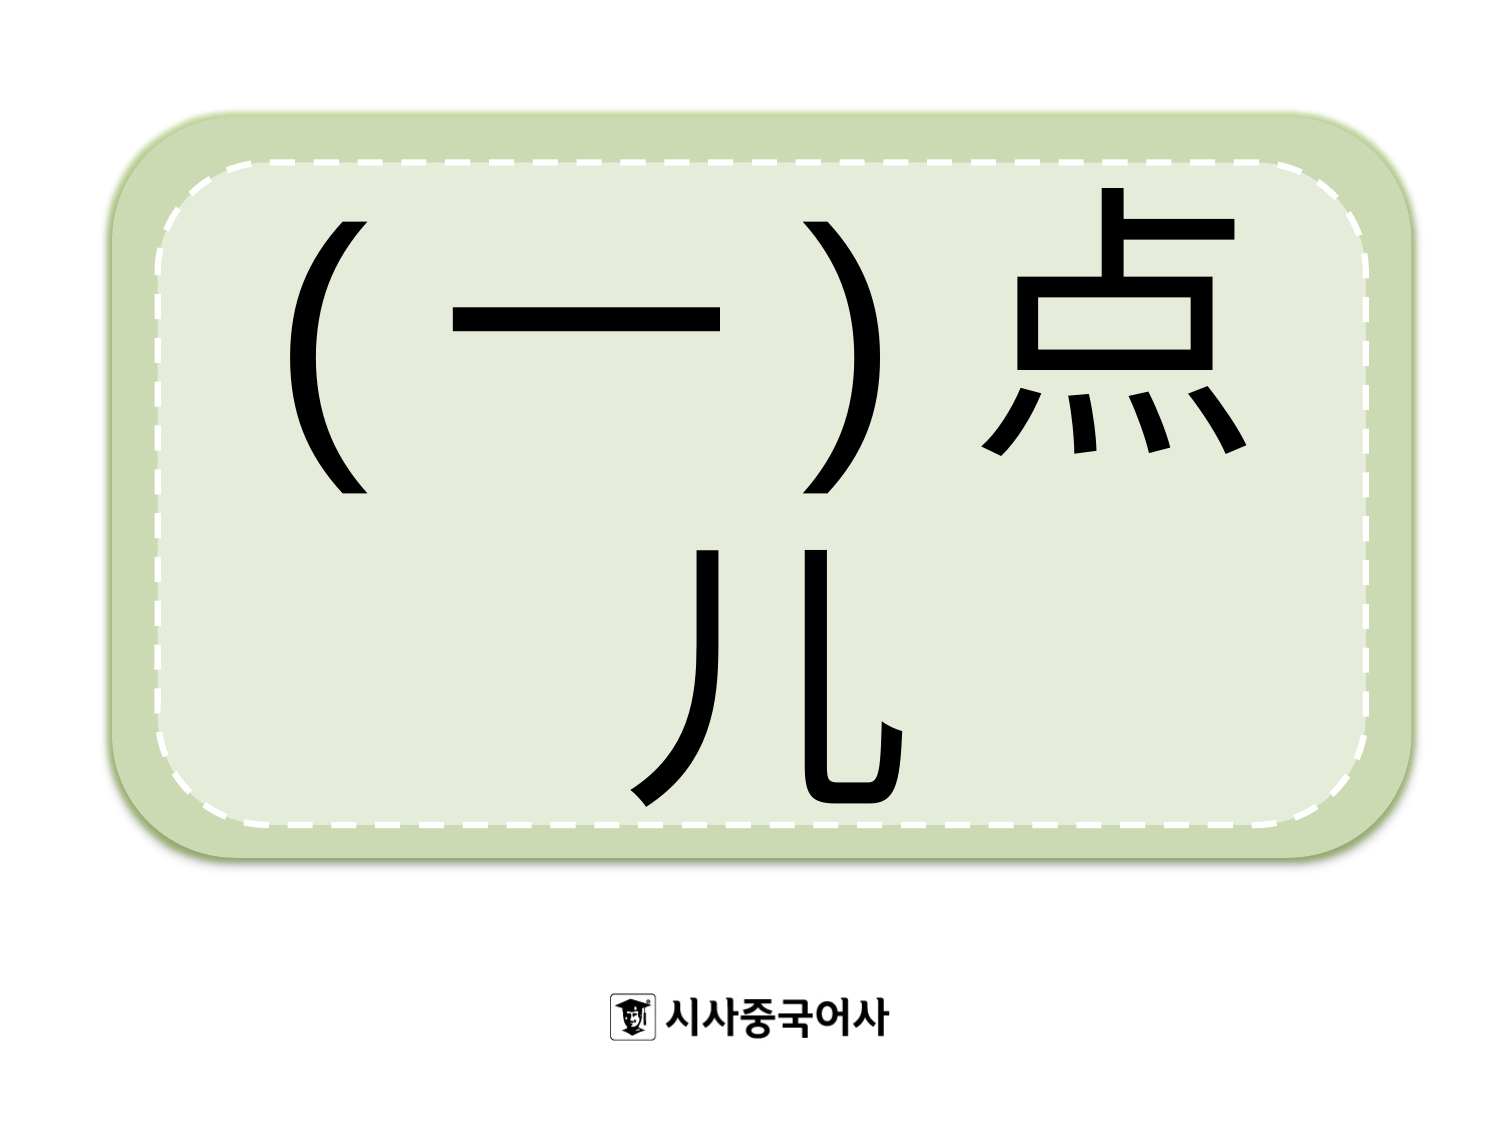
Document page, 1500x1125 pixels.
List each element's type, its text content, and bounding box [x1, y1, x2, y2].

text_box (一)点儿 [162, 160, 1371, 824]
picture [602, 987, 898, 1047]
